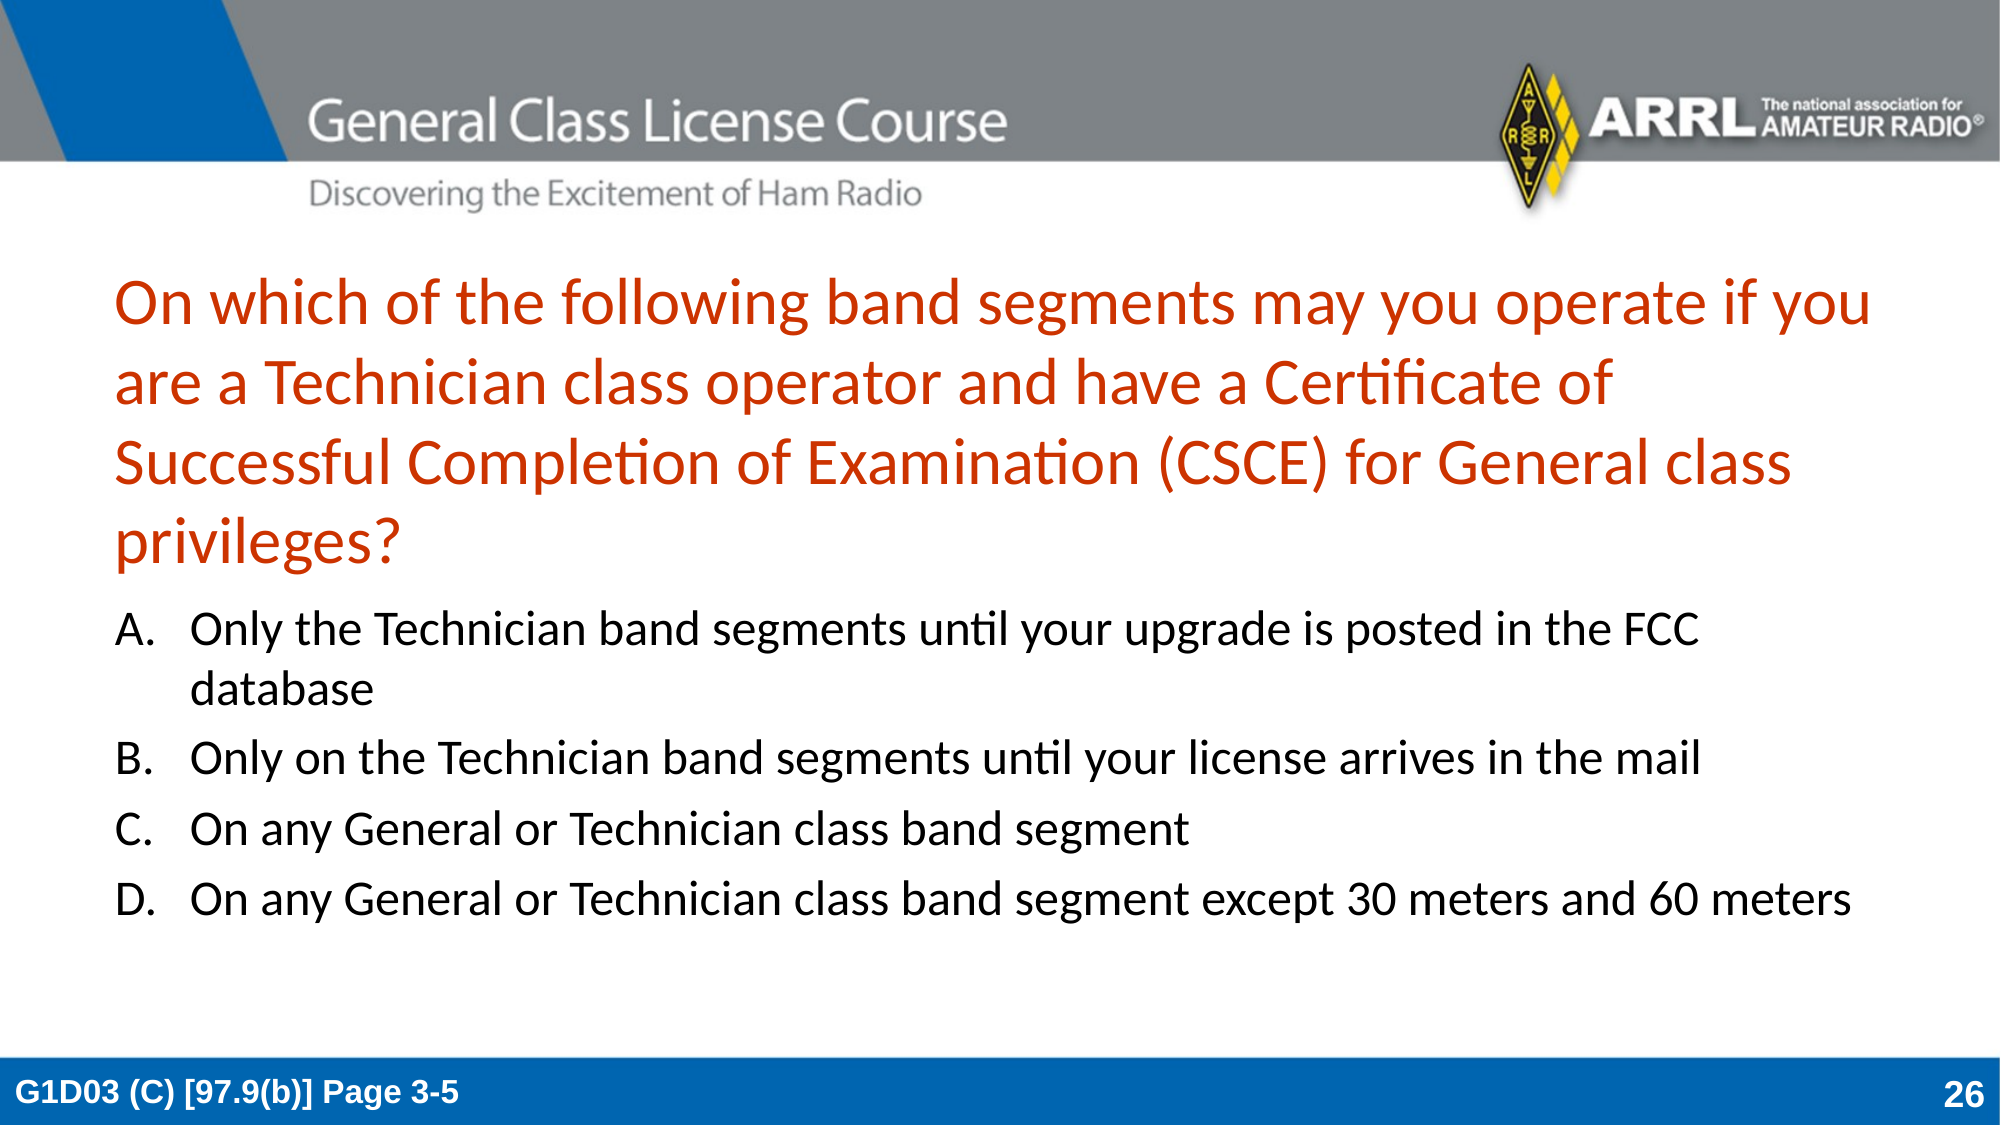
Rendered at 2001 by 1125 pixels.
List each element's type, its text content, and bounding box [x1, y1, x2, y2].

text_box G1D03 (C) [97.9(b)] Page 3-5 [0, 1062, 1313, 1118]
title On which of the following band segments may you operate if you are a Technician class operator and have a Certificate of Successful Completion of Examination (CSCE) for General class privileges? [99, 249, 1900, 388]
picture [0, 0, 2001, 1125]
list Only the Technician band segments until your upgrade is posted in the FCC database Only on the Technician band segments until your license arrives in the mail On any General or Technician class band segment On any General or Technician class band segment except 30 meters and 60 meters [99, 587, 1900, 1005]
text_box 26 [1875, 1062, 2000, 1123]
